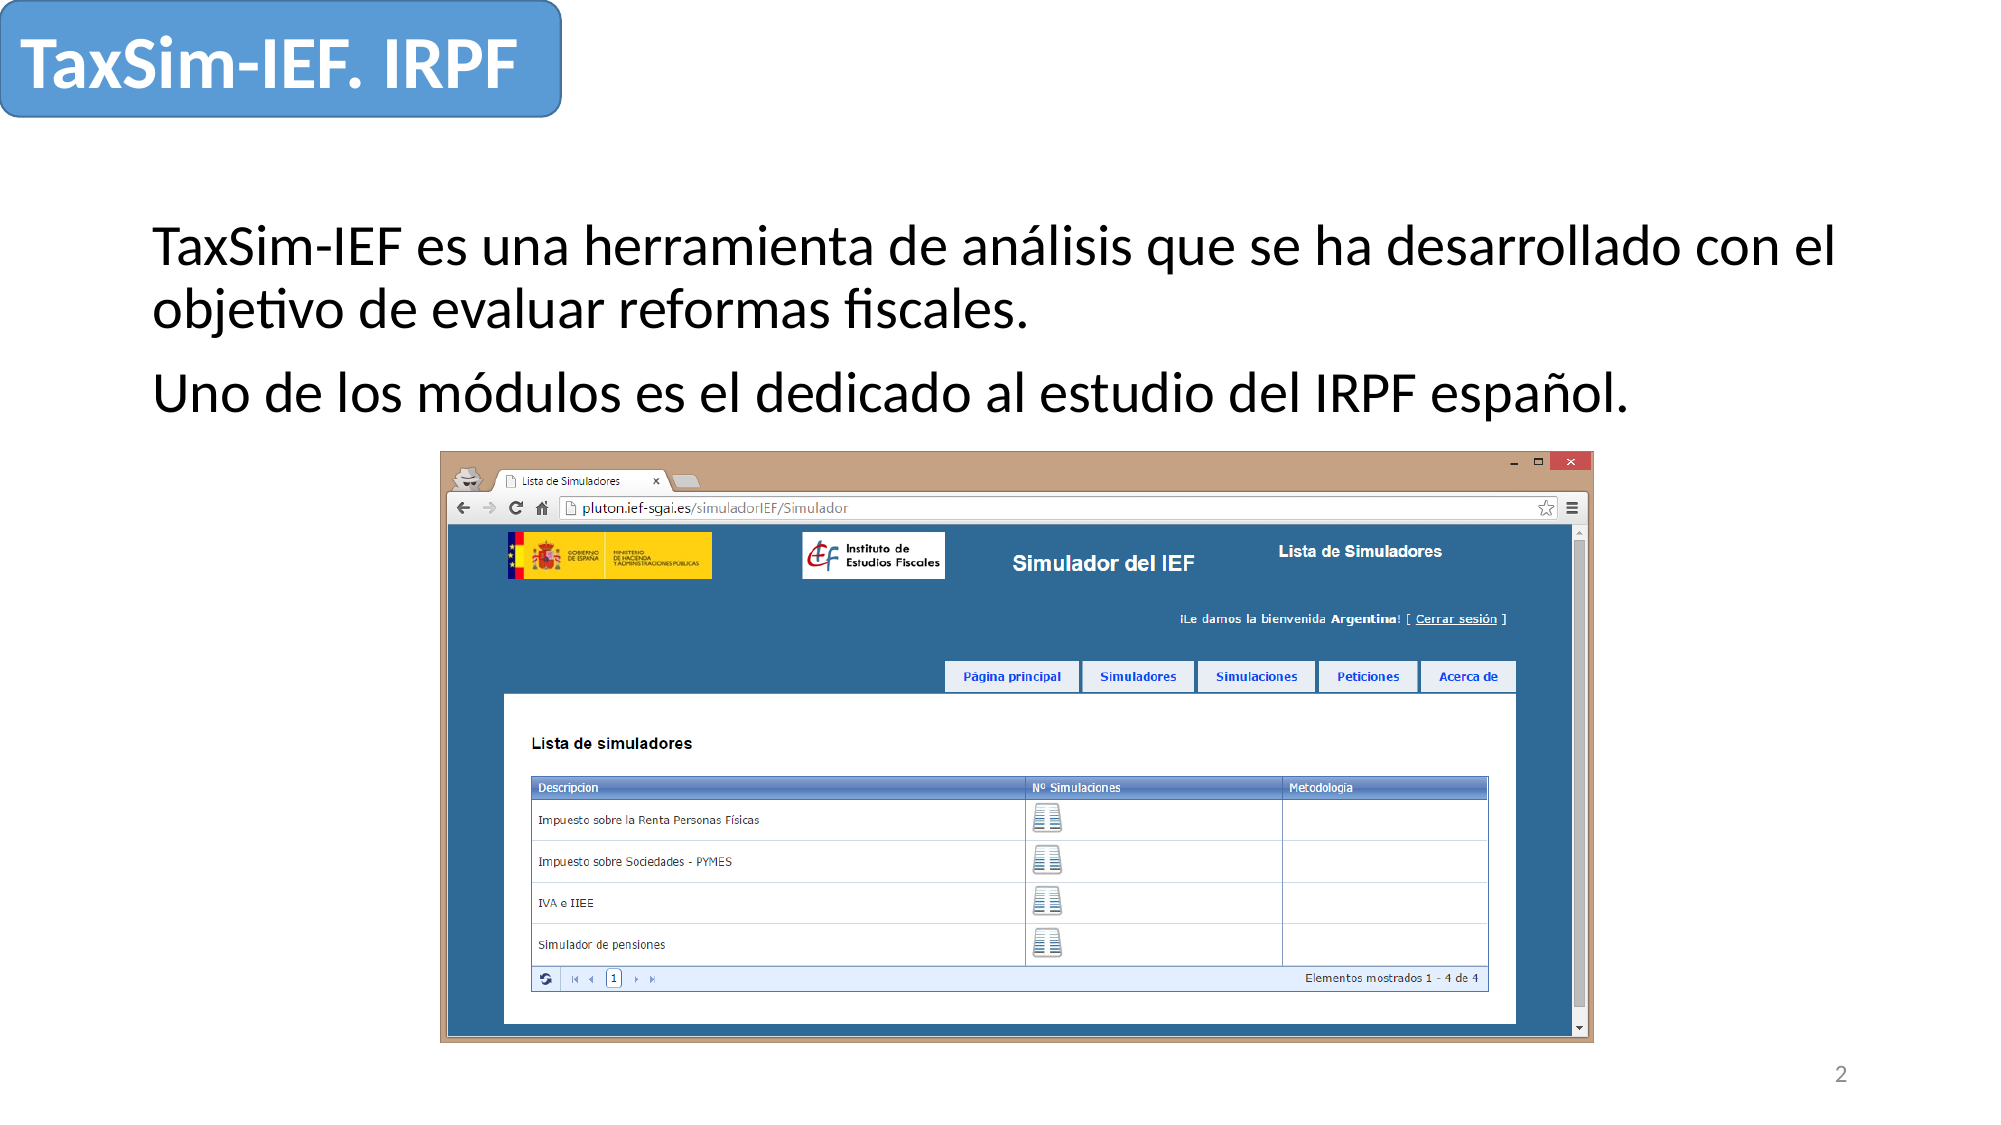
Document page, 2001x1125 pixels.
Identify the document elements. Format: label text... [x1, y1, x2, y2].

picture [440, 451, 1594, 1043]
slide_number 2 [1412, 1042, 1863, 1103]
list TaxSim-IEF es una herramienta de análisis que se ha desarrollado con el objetivo de evaluar reformas fiscales. Uno de los módulos es el dedicado al estudio del IRPF español. [137, 207, 1863, 1043]
text_box TaxSim-IEF. IRPF [0, 0, 562, 118]
